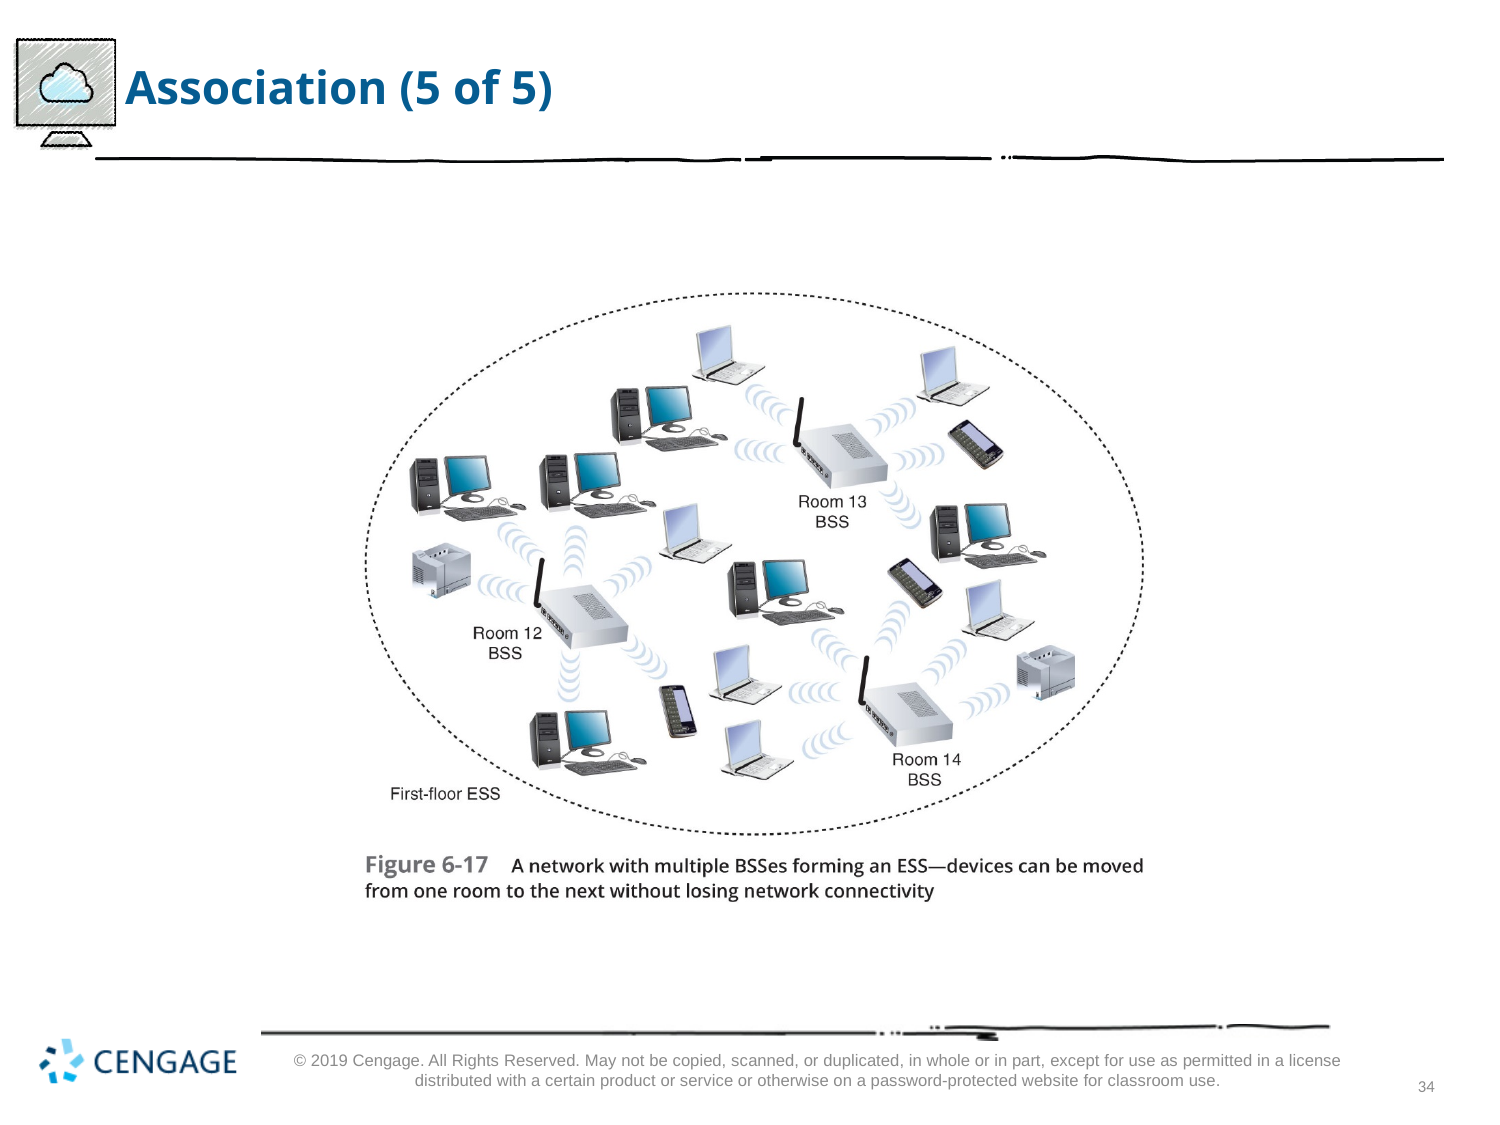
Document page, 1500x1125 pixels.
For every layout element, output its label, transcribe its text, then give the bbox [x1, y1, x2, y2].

picture [261, 1024, 1331, 1041]
title Association (5 of 5) [125, 66, 1442, 116]
picture [362, 290, 1146, 904]
picture [95, 155, 1444, 163]
picture [19, 1025, 249, 1096]
footer © 2019 Cengage. All Rights Reserved. May not be copied, scanned, or duplicated, in whole or in part, except for use as permitted in a license distributed with a certain product or service or otherwise on a password-protected website for classroom use. [262, 1050, 1375, 1091]
picture [13, 36, 117, 151]
